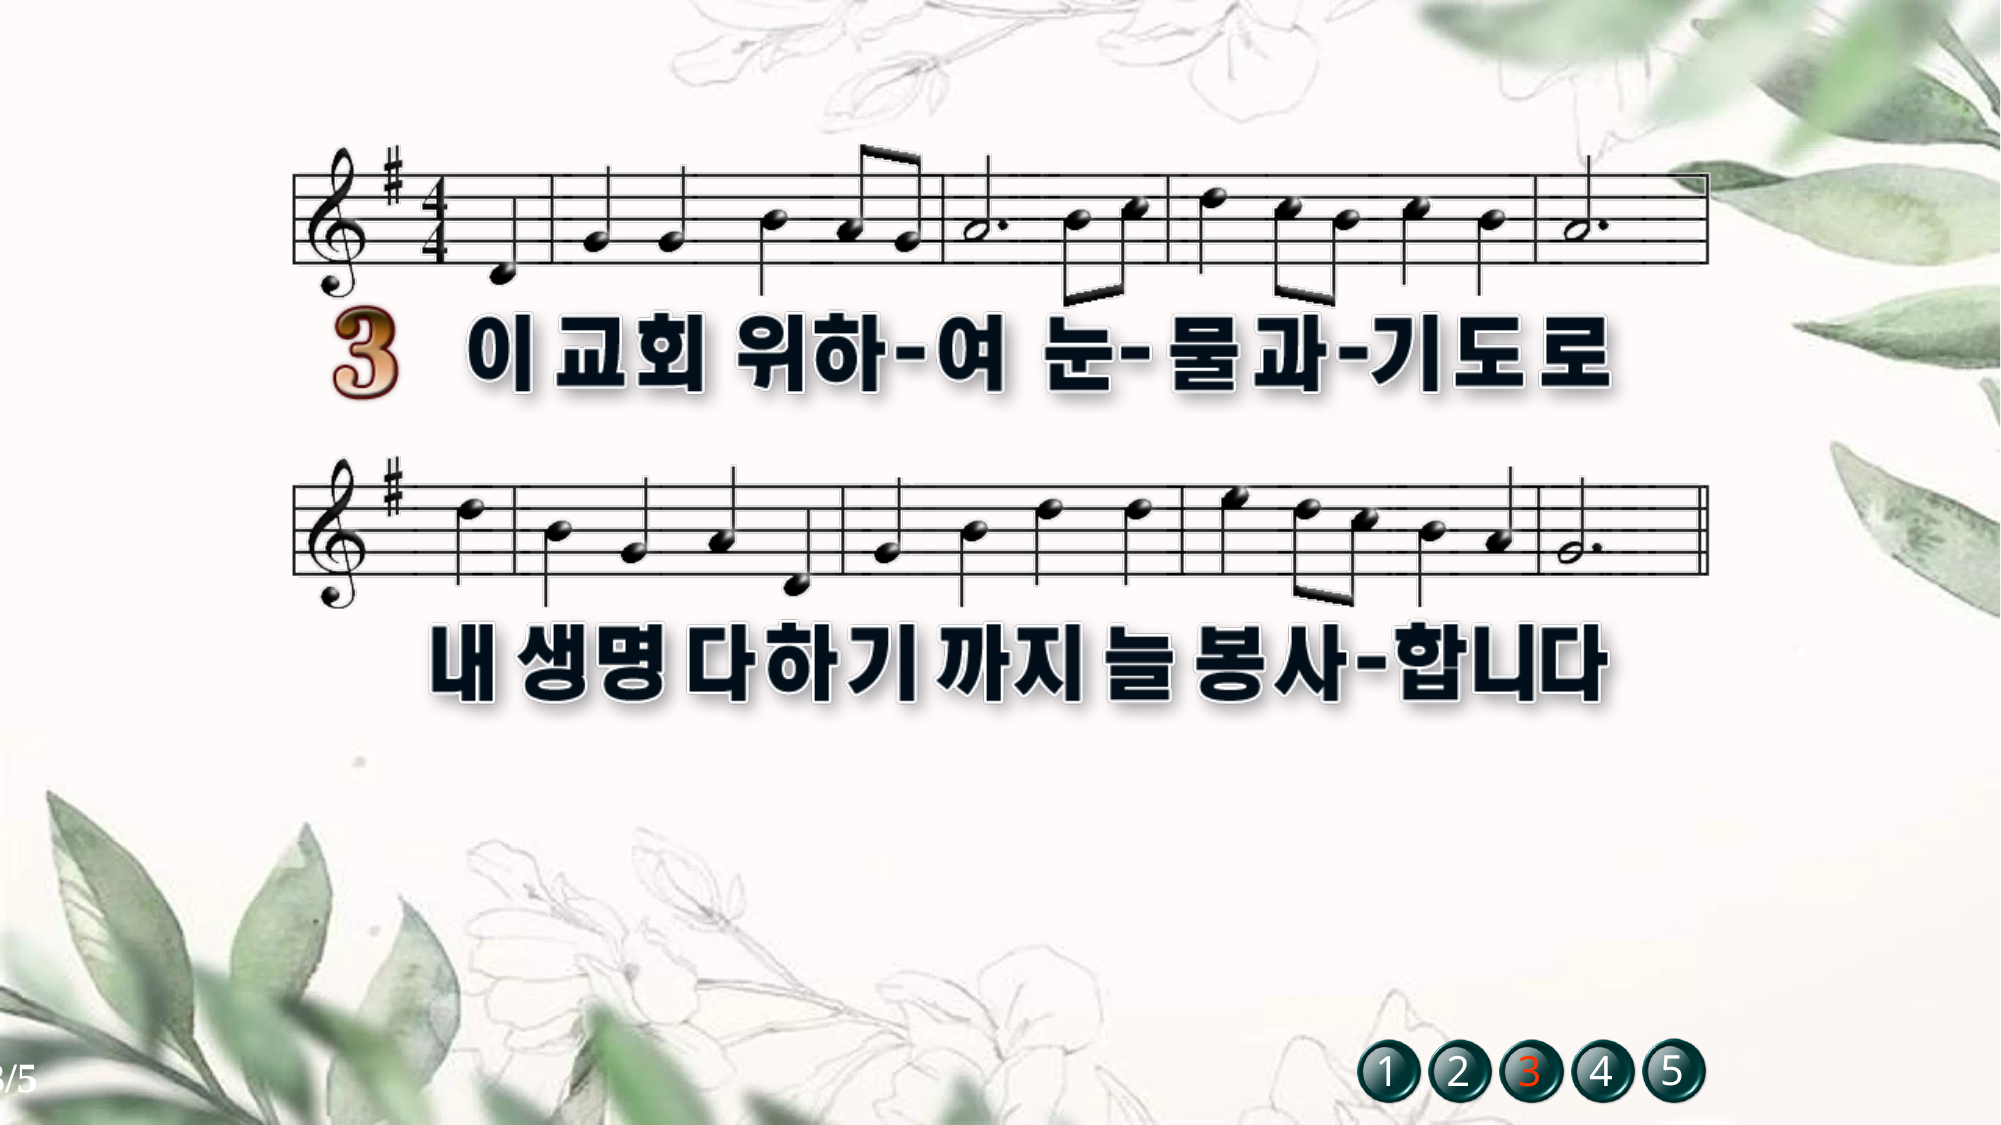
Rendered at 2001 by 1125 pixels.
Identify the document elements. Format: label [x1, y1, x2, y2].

text_box [1568, 1035, 1638, 1106]
picture [0, 0, 2001, 1125]
text_box [1354, 1035, 1424, 1106]
text_box [1496, 1035, 1567, 1106]
text_box [1639, 1034, 1709, 1106]
text_box [1425, 1035, 1496, 1106]
